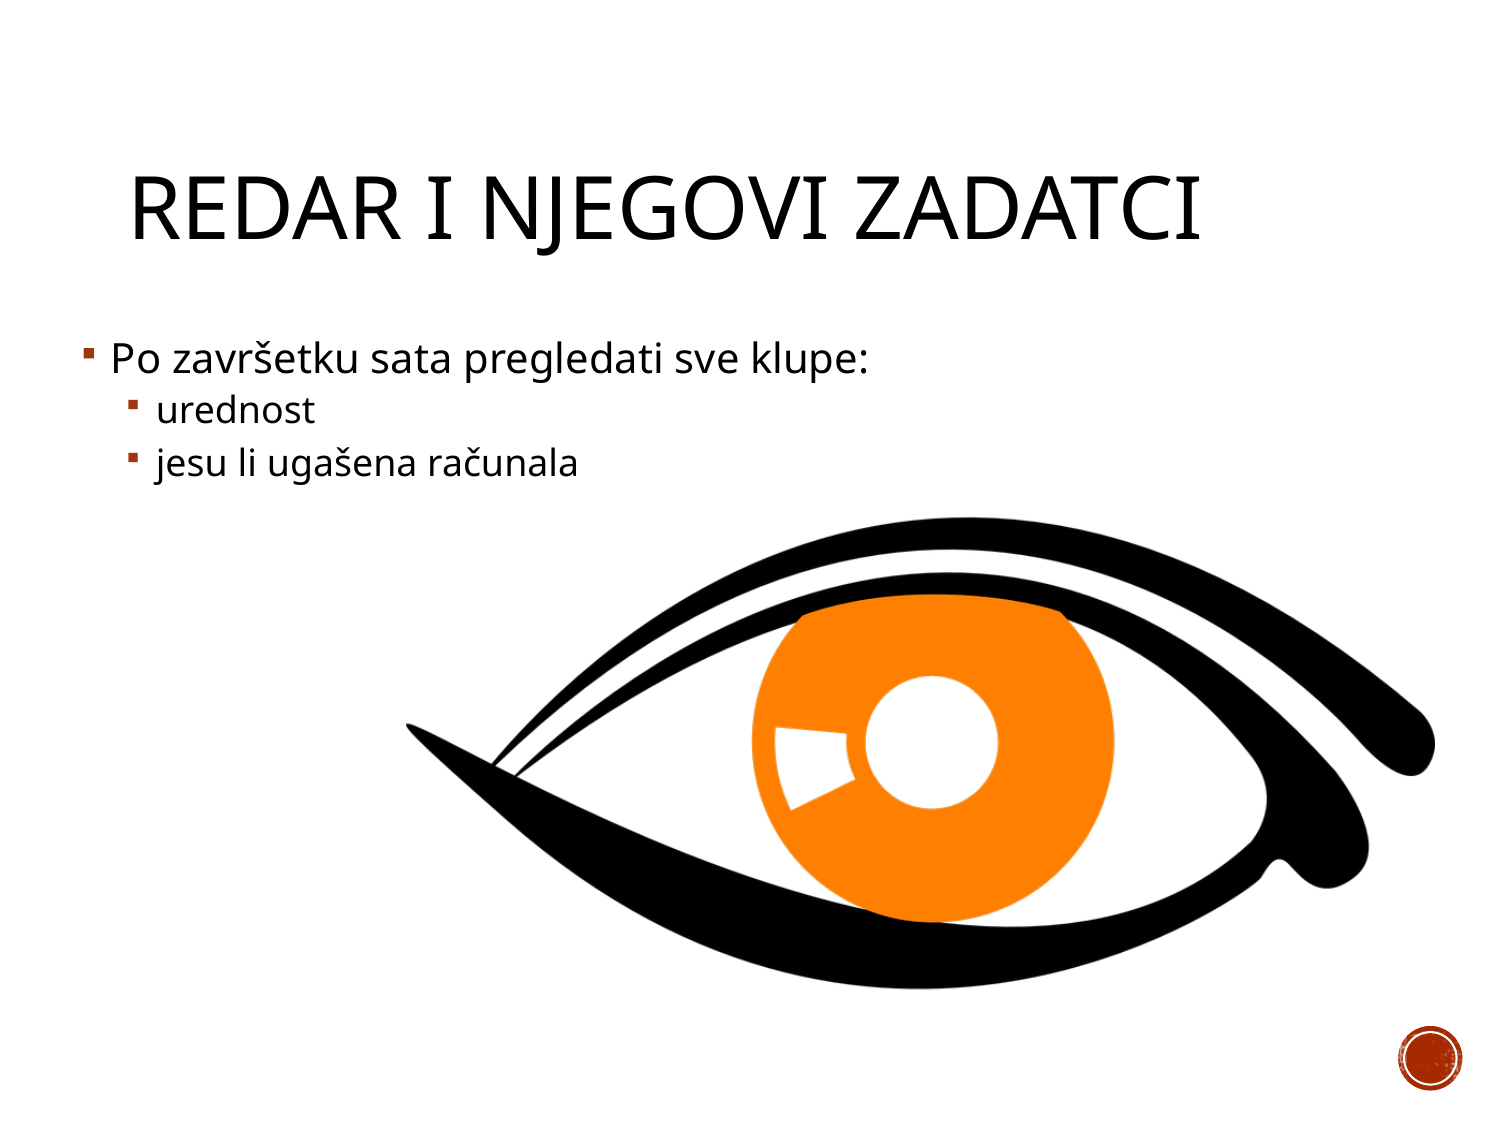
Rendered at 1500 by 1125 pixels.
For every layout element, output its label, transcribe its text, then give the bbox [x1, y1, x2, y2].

picture [410, 501, 1432, 1008]
list Po završetku sata pregledati sve klupe: urednost jesu li ugašena računala [65, 330, 1435, 1011]
title REDAR I NJEGOVI ZADATCI [112, 79, 1388, 330]
